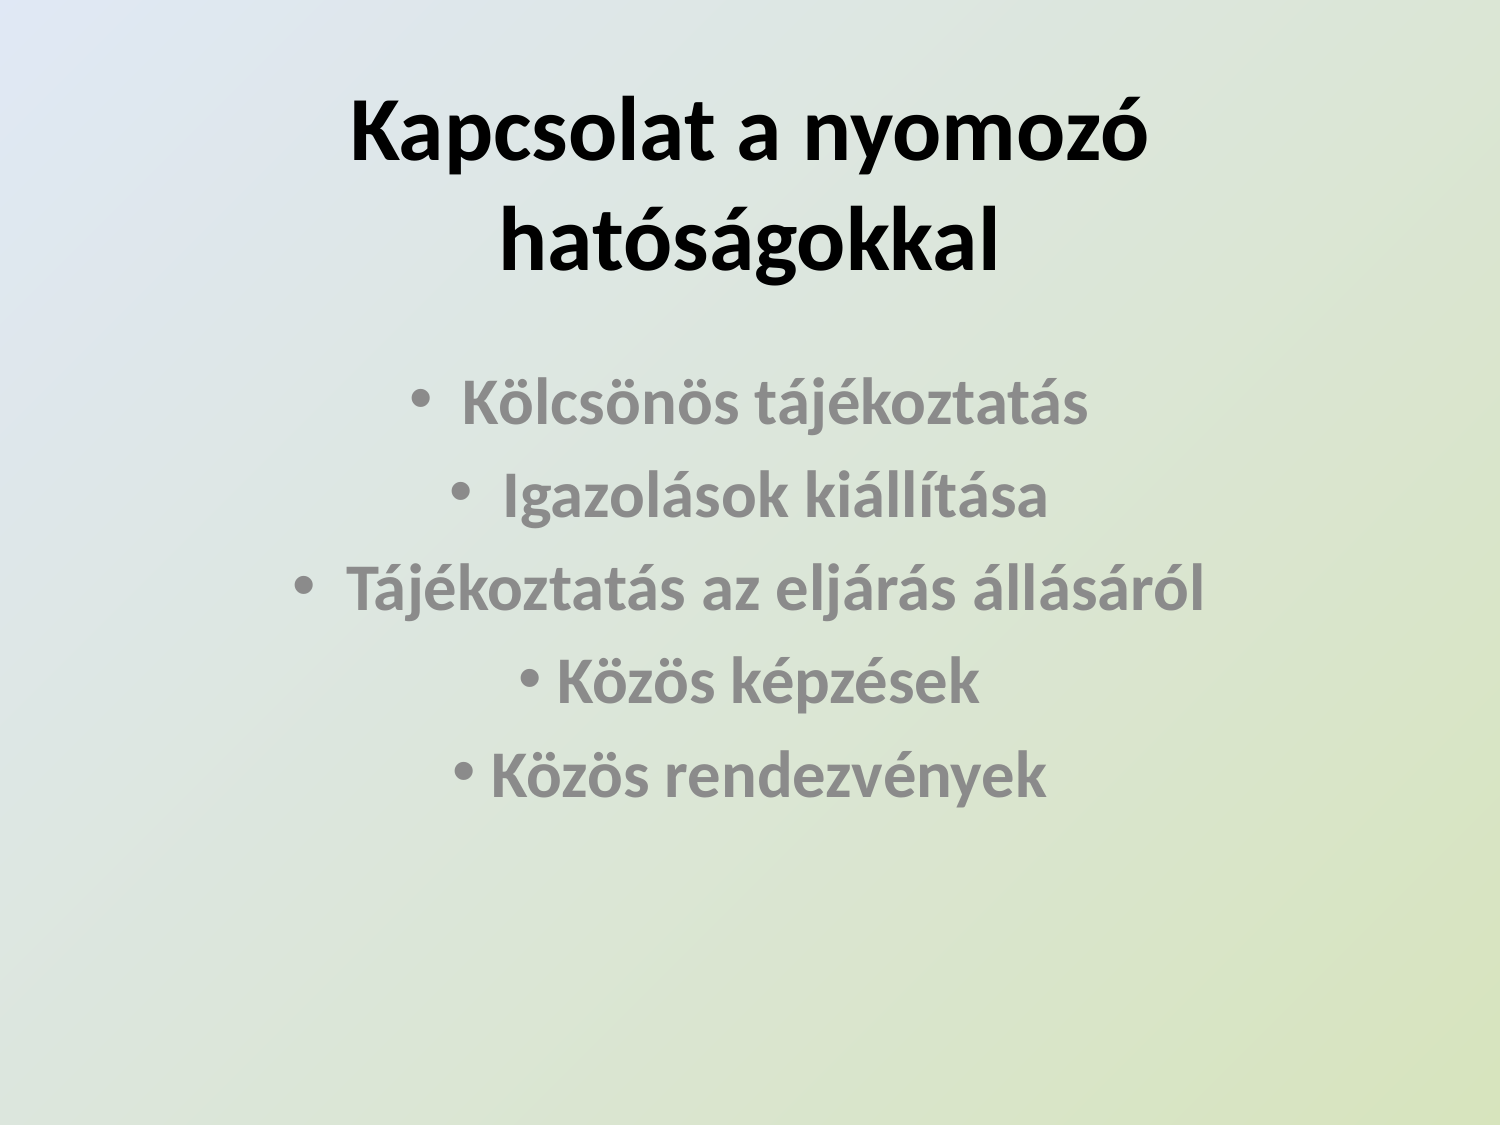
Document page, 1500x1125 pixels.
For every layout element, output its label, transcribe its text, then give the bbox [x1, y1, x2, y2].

subtitle Kölcsönös tájékoztatás Igazolások kiállítása Tájékoztatás az eljárás állásáról Közös képzések Közös rendezvények [224, 349, 1276, 926]
title Kapcsolat a nyomozó hatóságokkal [112, 54, 1388, 303]
